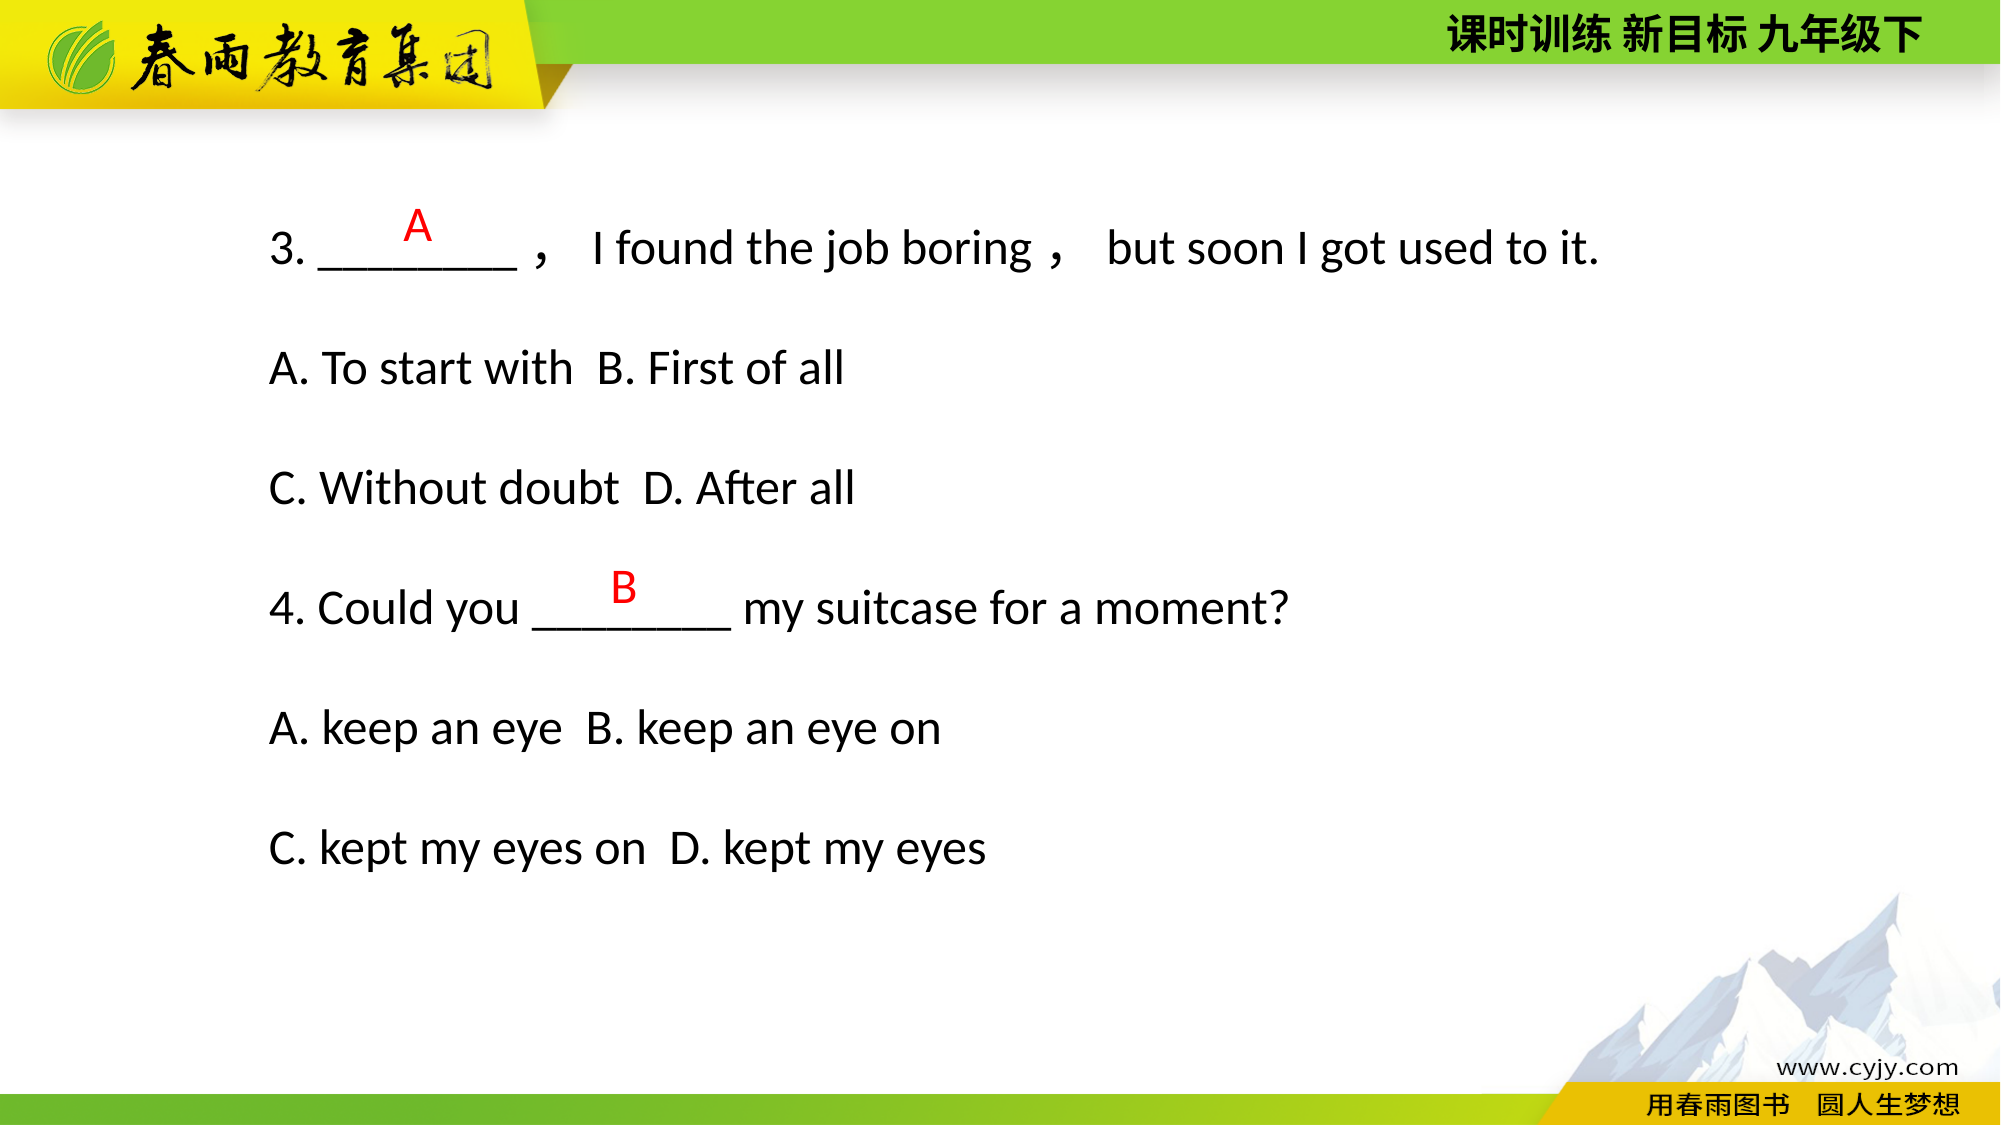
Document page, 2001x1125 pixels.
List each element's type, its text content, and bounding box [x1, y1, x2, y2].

text_box A [377, 184, 448, 259]
picture [0, 0, 2001, 1125]
text_box B [595, 545, 653, 621]
text_box 3. ________，I found the job boring，but soon I got used to it. A. To start with B. First of all C. Without doubt D. After all 4. Could you ________ my suitcase for a moment? A. keep an eye B. keep an eye on C. kept my eyes on D. kept my eyes [254, 147, 1839, 883]
